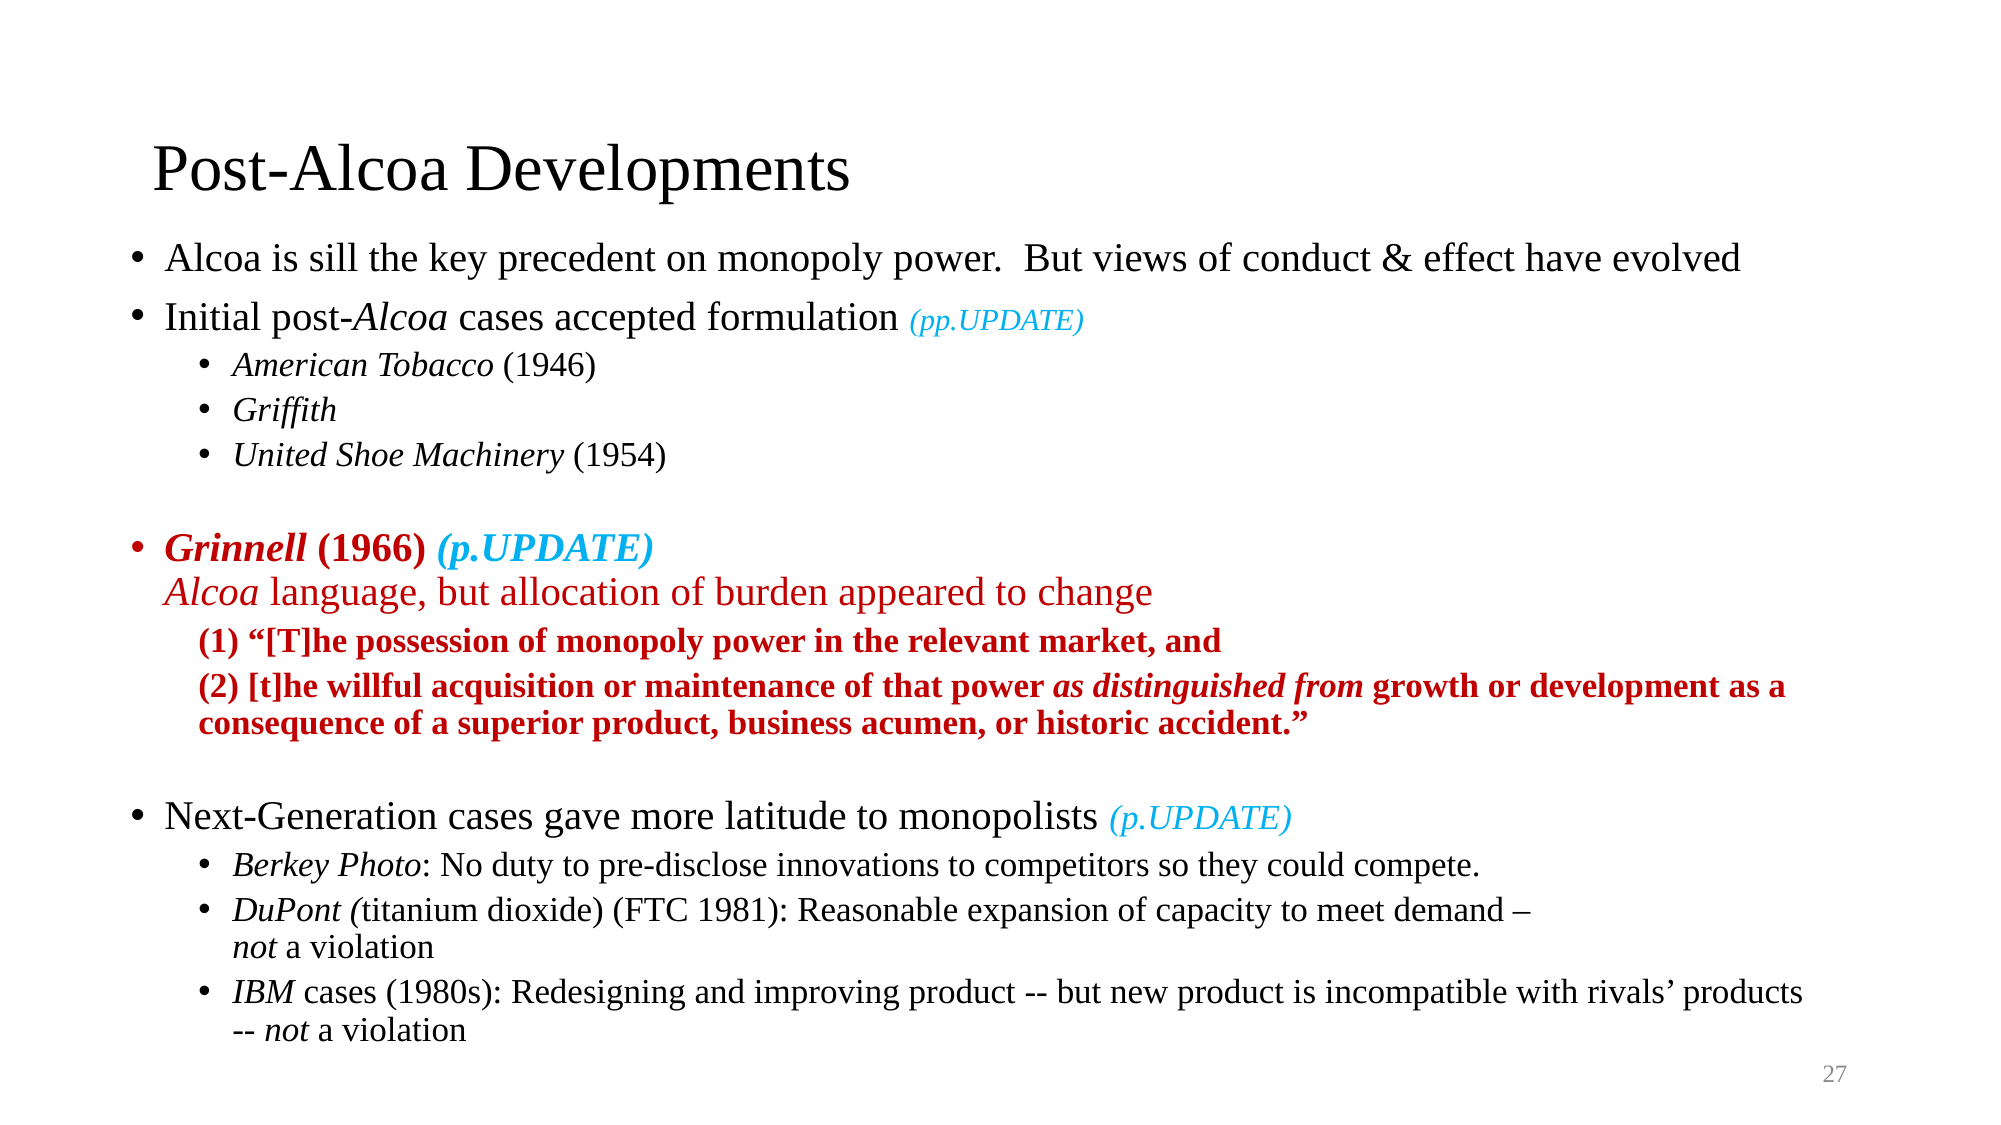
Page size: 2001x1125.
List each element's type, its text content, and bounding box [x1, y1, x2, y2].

list Alcoa is sill the key precedent on monopoly power. But views of conduct & effect have evolved Initial post-Alcoa cases accepted formulation (pp.UPDATE) American Tobacco (1946) Griffith United Shoe Machinery (1954) Grinnell (1966) (p.UPDATE) Alcoa language, but allocation of burden appeared to change (1) “[T]he possession of monopoly power in the relevant market, and (2) [t]he willful acquisition or maintenance of that power as distinguished from growth or development as a consequence of a superior product, business acumen, or historic accident.” Next-Generation cases gave more latitude to monopolists (p.UPDATE) Berkey Photo: No duty to pre-disclose innovations to competitors so they could compete. DuPont (titanium dioxide) (FTC 1981): Reasonable expansion of capacity to meet demand – not a violation IBM cases (1980s): Redesigning and improving product -- but new product is incompatible with rivals’ products -- not a violation [115, 229, 1841, 1066]
title Post-Alcoa Developments [137, 59, 1863, 278]
slide_number 27 [1412, 1042, 1863, 1103]
